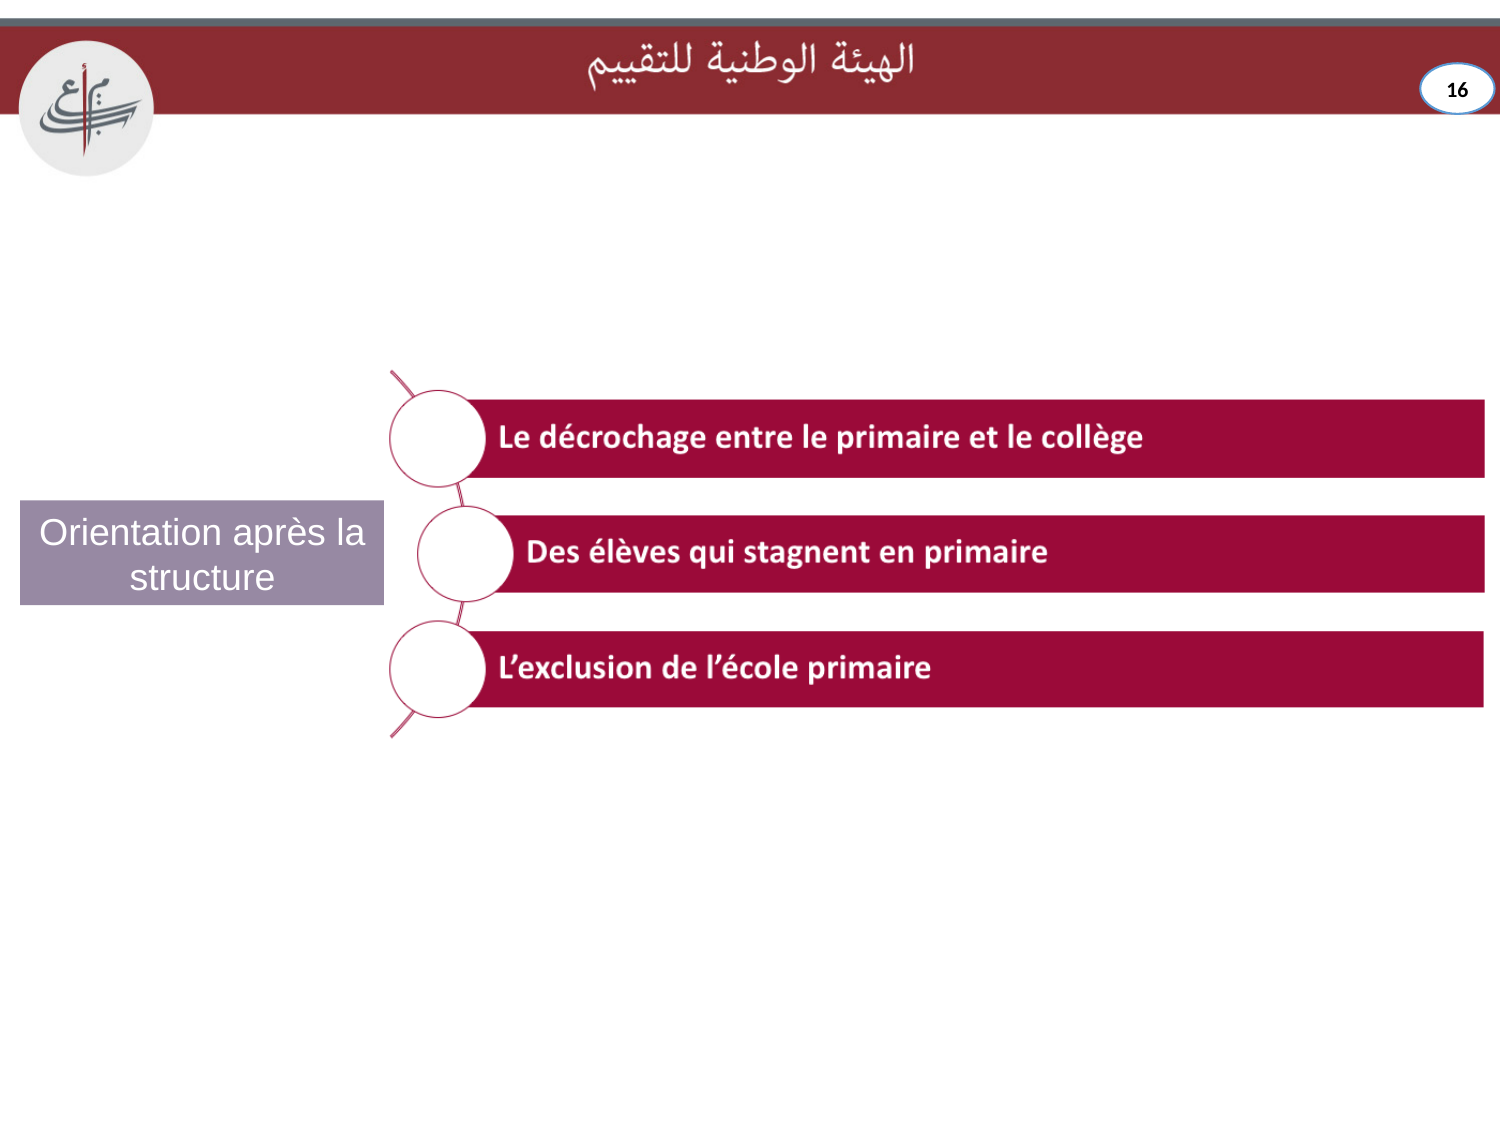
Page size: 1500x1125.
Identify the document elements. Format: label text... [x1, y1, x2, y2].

picture [0, 0, 1500, 1125]
text_box 16 [1419, 62, 1496, 115]
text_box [20, 361, 1489, 746]
